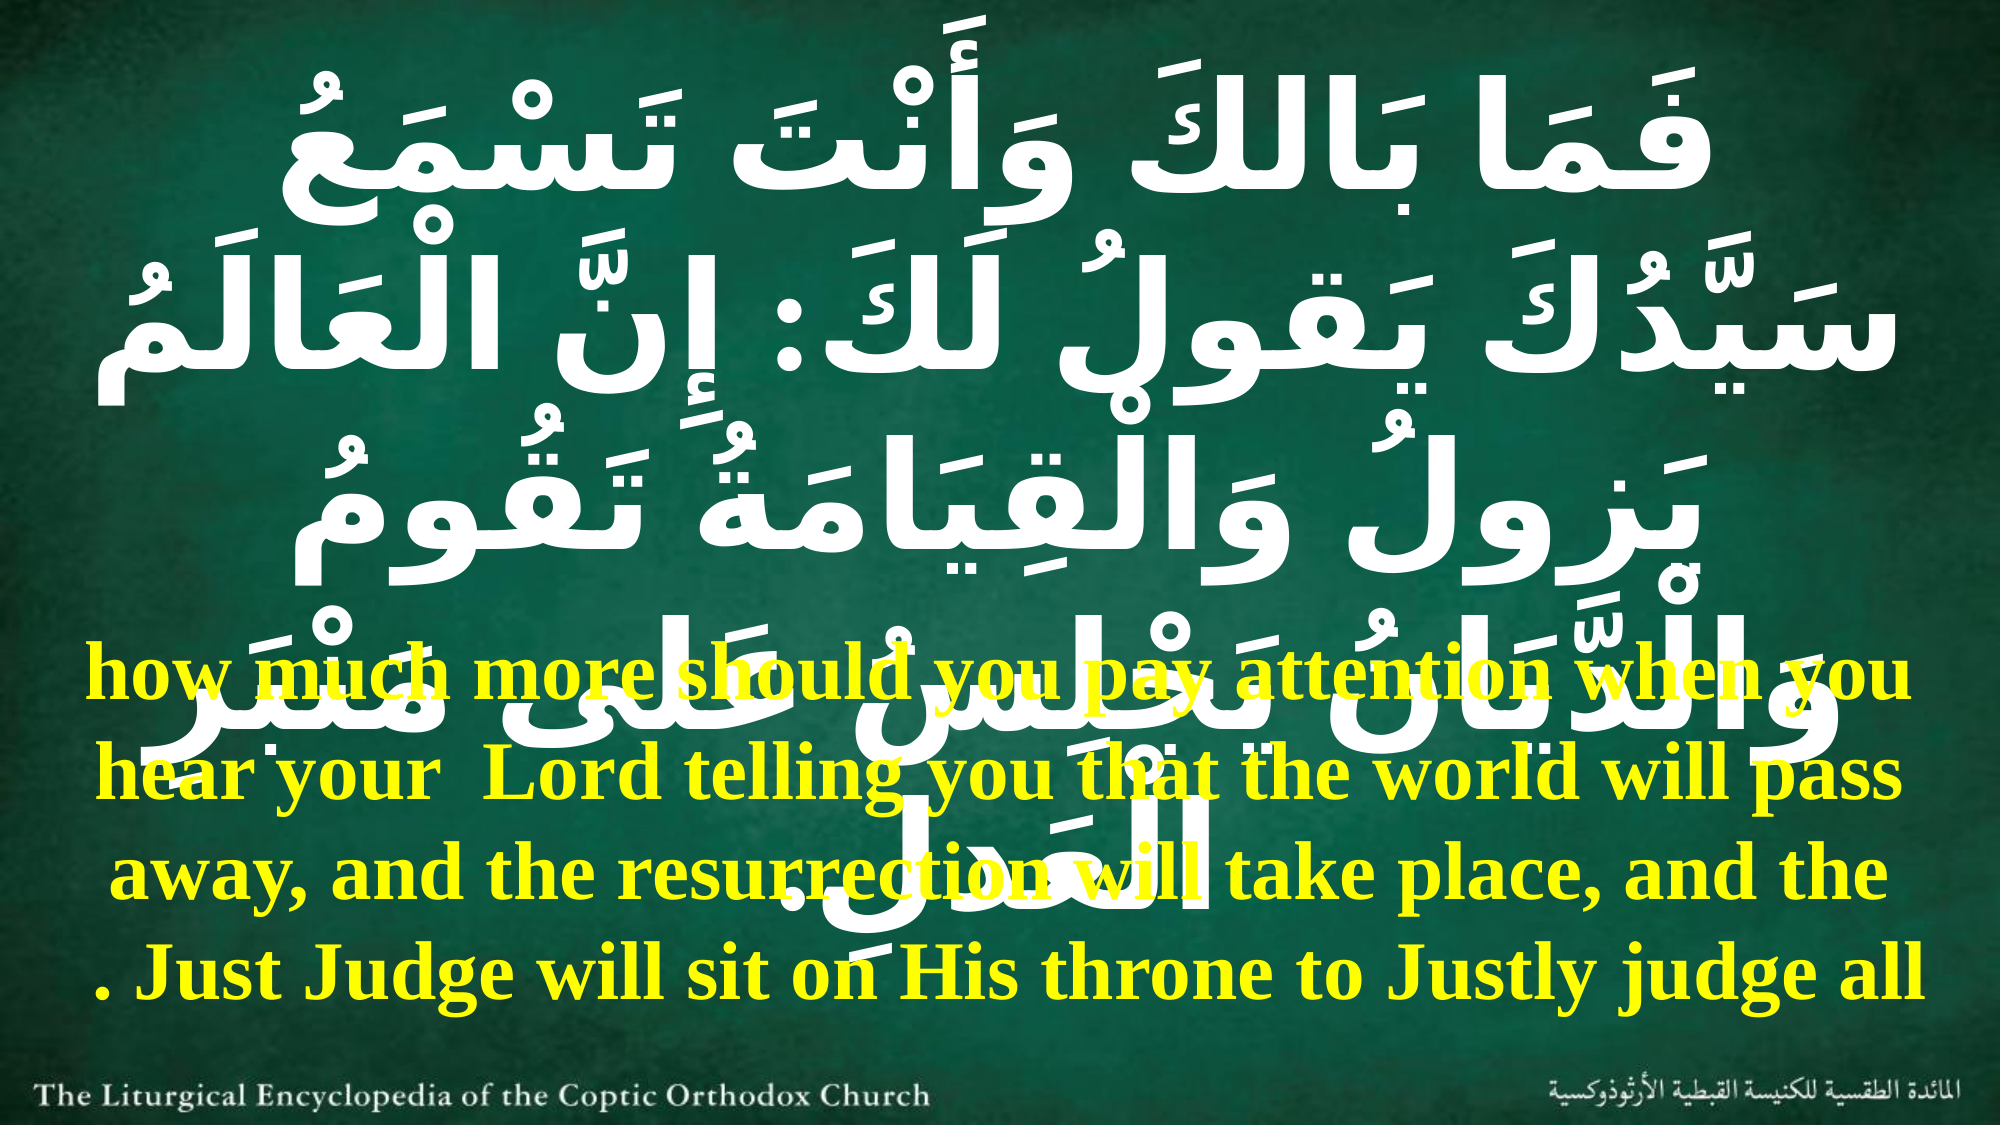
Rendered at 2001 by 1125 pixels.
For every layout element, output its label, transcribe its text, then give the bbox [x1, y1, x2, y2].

text_box how much more should you pay attention when you hear your Lord telling you that the world will pass away, and the resurrection will take place, and the Just Judge will sit on His throne to Justly judge all . [31, 608, 1969, 1050]
text_box فَمَا بَالكَ وَأَنْتَ تَسْمَعُ سَيَّدُكَ يَقولُ لَكَ: إِنَّ الْعَالَمُ يَزولُ وَالْقِيَامَةُ تَقُومُ وَالْدَّيَانُ يَجْلِسُ عَلى مَنْبَرِ الْعَدلِ. [29, 31, 1968, 947]
picture [0, 0, 2000, 1125]
